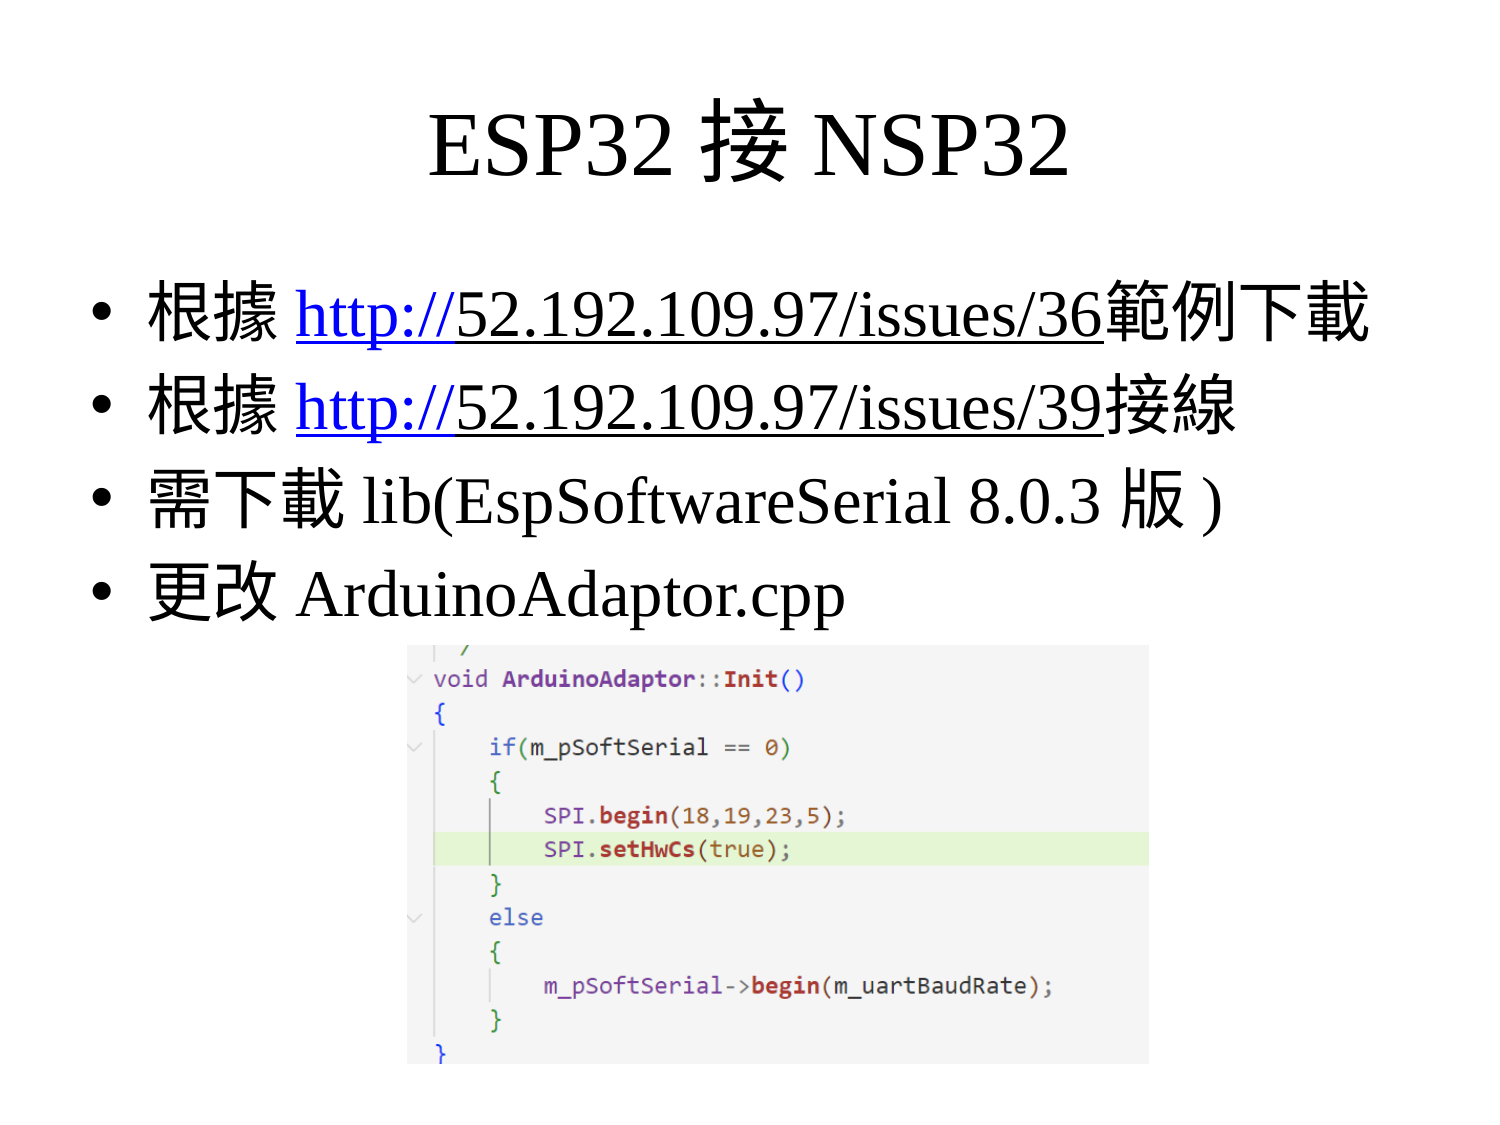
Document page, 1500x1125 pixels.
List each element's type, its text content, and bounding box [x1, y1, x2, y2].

picture [407, 644, 1150, 1064]
title ESP32接NSP32 [75, 45, 1425, 233]
list 根據http://52.192.109.97/issues/36範例下載 根據http://52.192.109.97/issues/39接線 需下載lib(EspSoftwareSerial 8.0.3版) 更改ArduinoAdaptor.cpp [75, 262, 1425, 1005]
